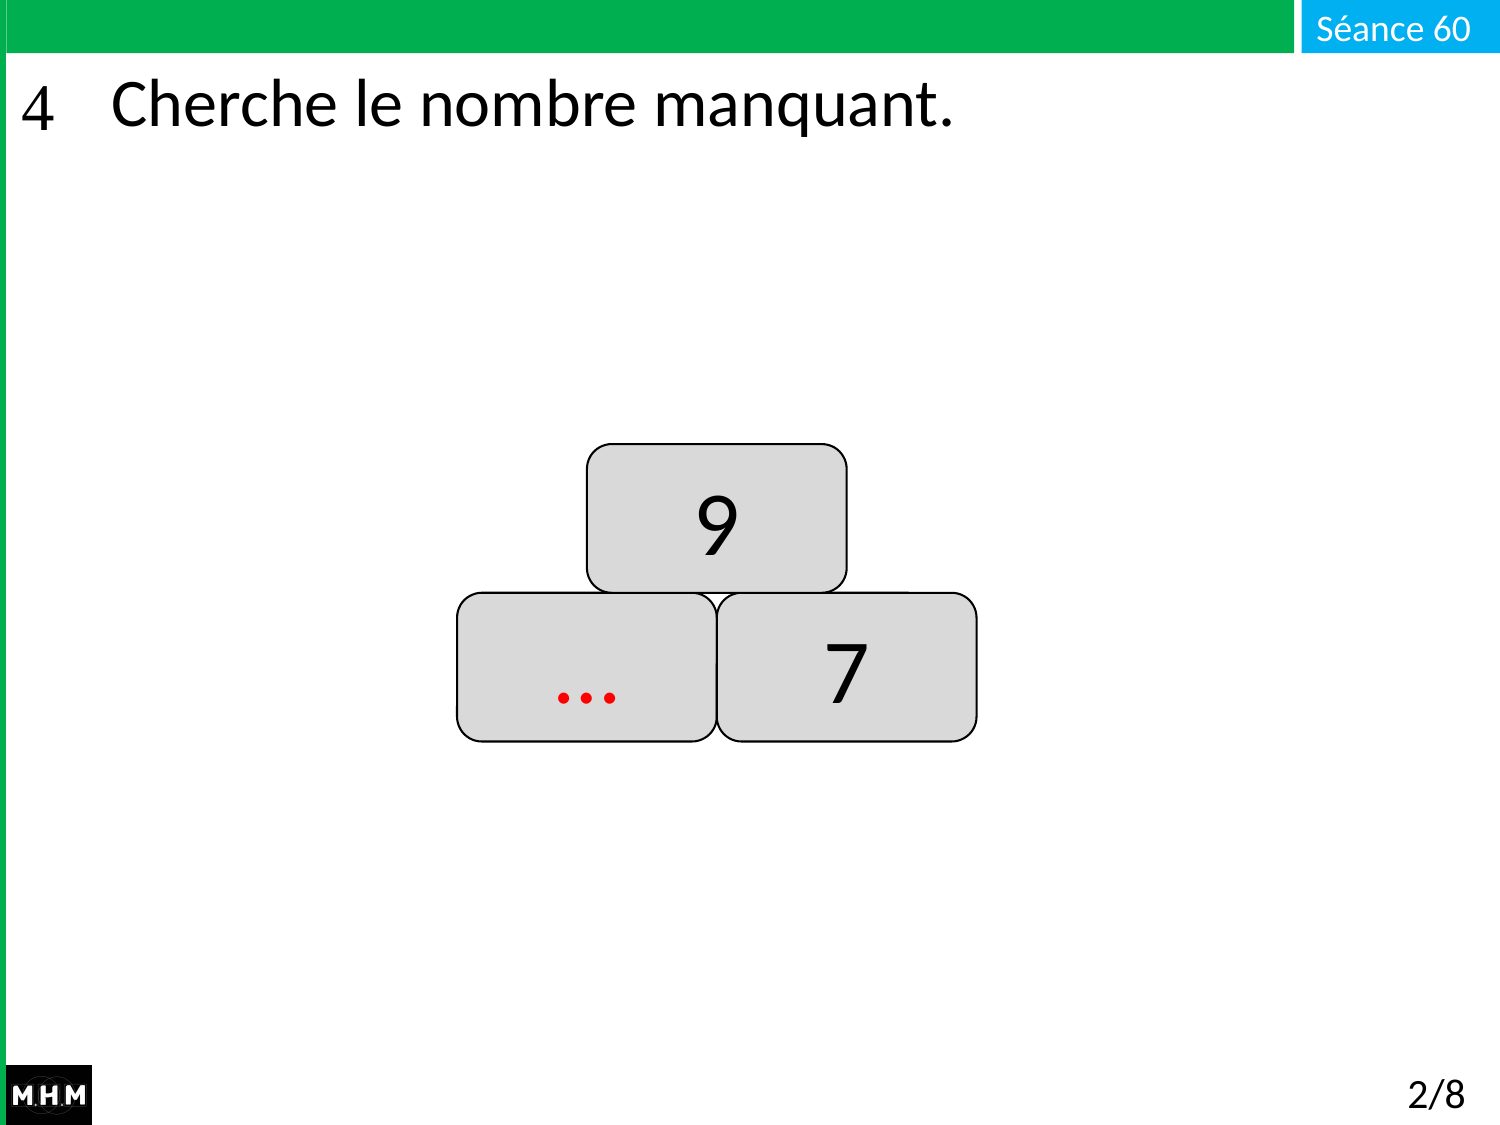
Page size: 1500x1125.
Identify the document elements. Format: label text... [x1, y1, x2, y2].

title Cherche le nombre manquant. [96, 60, 1391, 150]
text_box 7 [715, 591, 978, 743]
text_box … [455, 591, 717, 743]
text_box 9 [585, 443, 848, 594]
list 2/8 [1373, 1064, 1500, 1125]
picture [6, 1065, 92, 1125]
